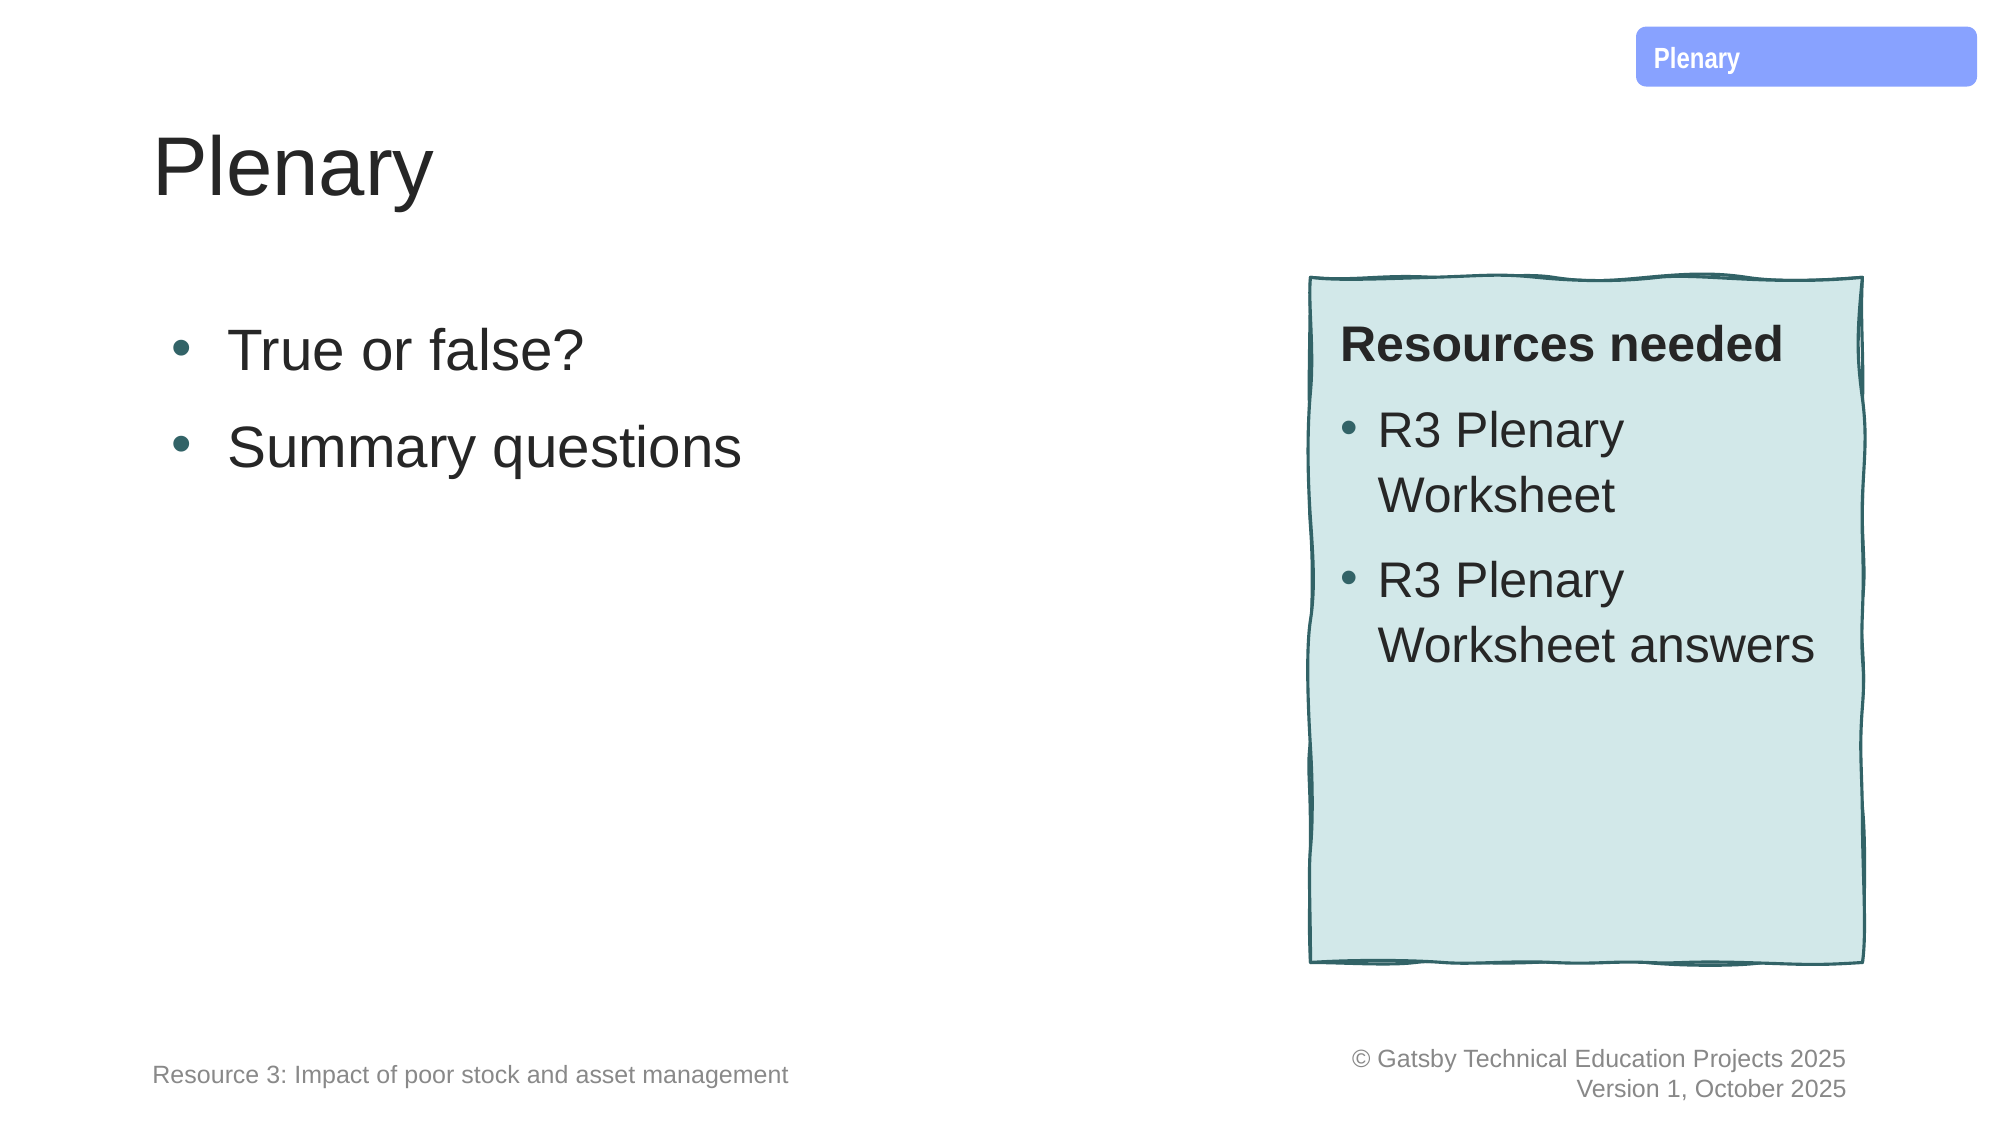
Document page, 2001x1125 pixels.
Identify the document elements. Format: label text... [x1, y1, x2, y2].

title Plenary [137, 59, 1863, 278]
list True or false? Summary questions [137, 299, 1188, 1014]
text_box Plenary [1636, 26, 1978, 87]
list Resource 3: Impact of poor stock and asset management [137, 1042, 829, 1103]
text_box Resources needed R3 Plenary Worksheet R3 Plenary Worksheet answers [1307, 274, 1866, 966]
